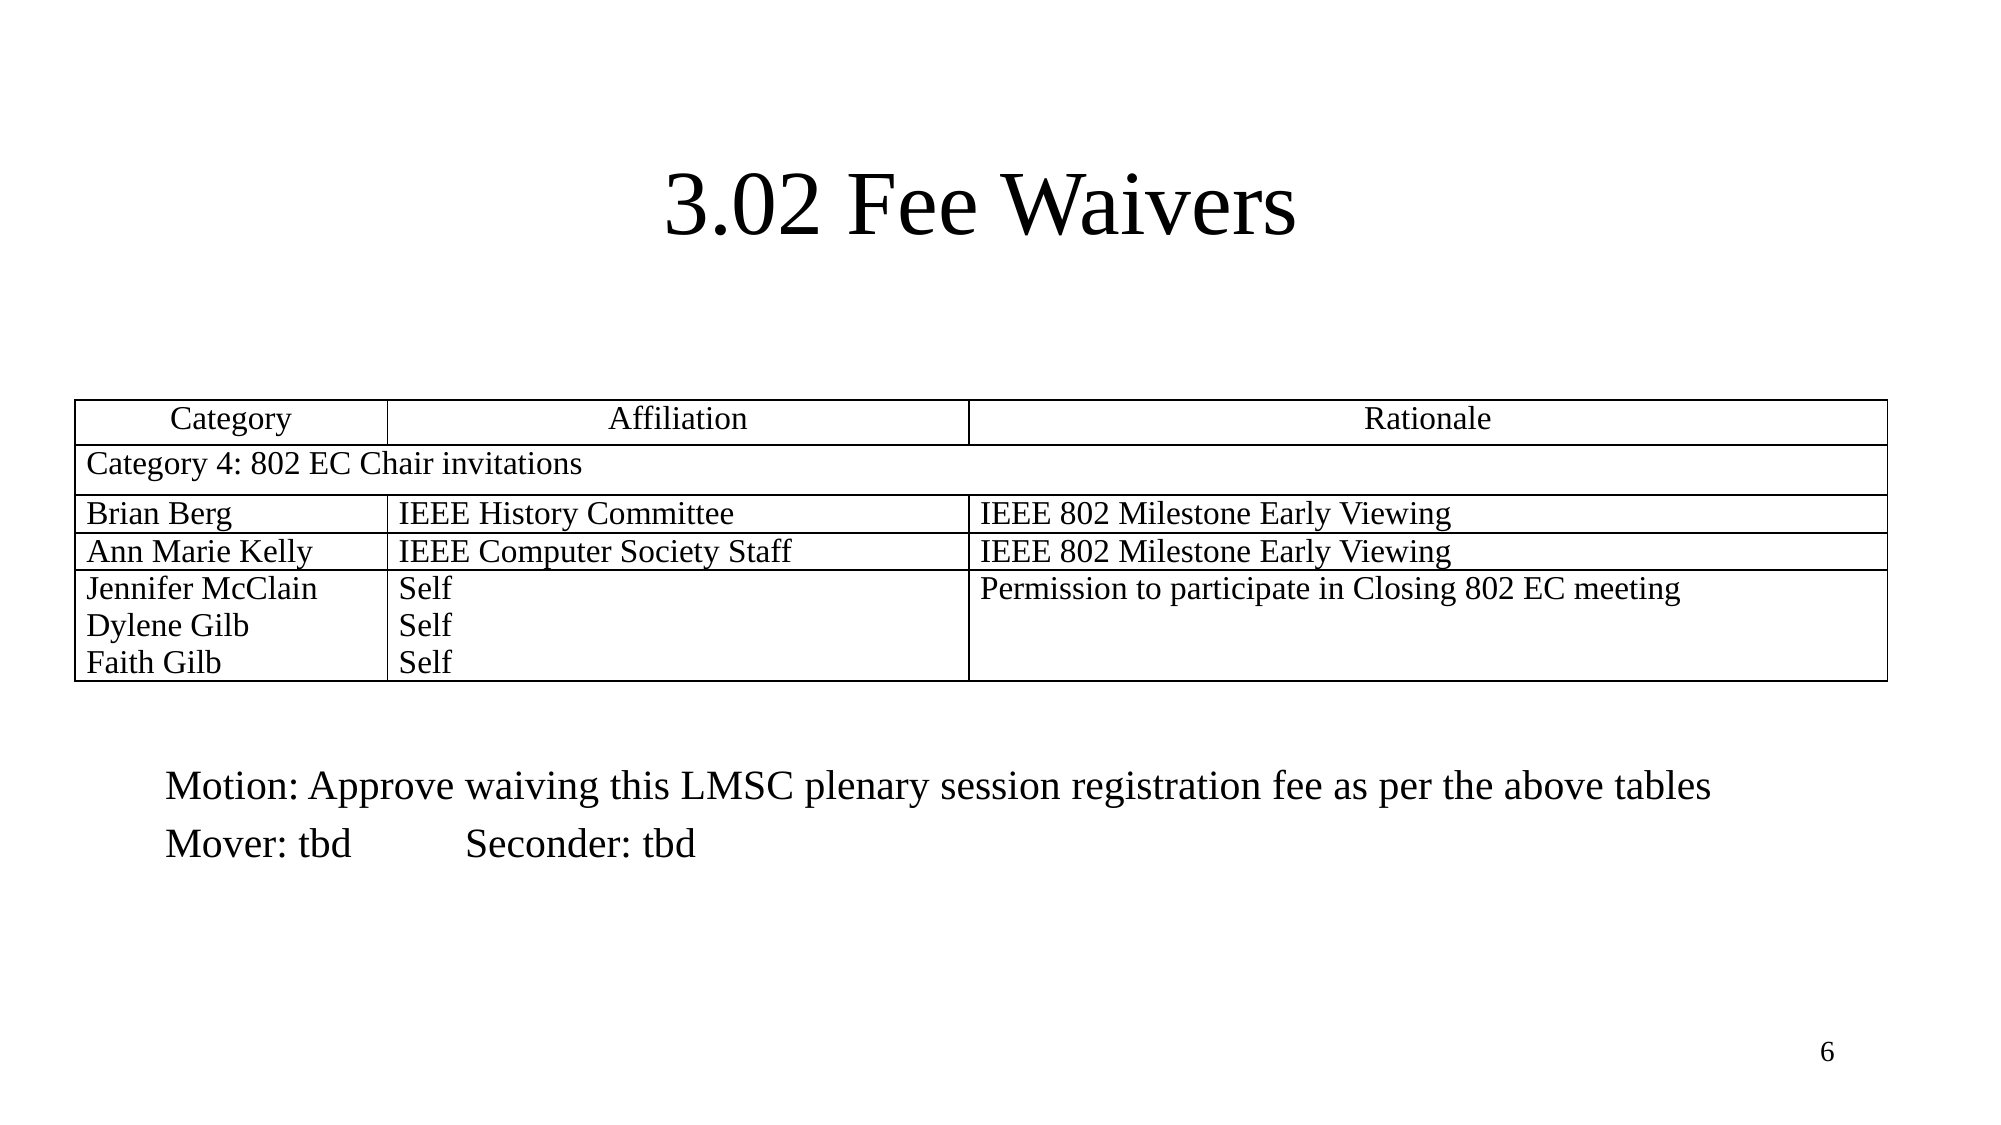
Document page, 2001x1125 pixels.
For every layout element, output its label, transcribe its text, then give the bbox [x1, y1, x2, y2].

table_cell Permission to participate in Closing 802 EC meeting [970, 571, 1887, 680]
text_box [1532, 545, 1569, 588]
table_cell Brian Berg [76, 496, 387, 532]
table_cell IEEE History Committee [388, 496, 968, 532]
list Motion: Approve waiving this LMSC plenary session registration fee as per the above tables Mover: tbd Seconder: tbd [149, 749, 1851, 963]
title 3.02 Fee Waivers [131, 104, 1832, 293]
table_header Rationale [970, 401, 1887, 444]
table_header Category [76, 401, 387, 444]
table_cell Ann Marie Kelly [76, 534, 387, 569]
table_cell Self Self Self [388, 571, 968, 680]
table_cell IEEE Computer Society Staff [388, 534, 968, 569]
table_cell Category 4: 802 EC Chair invitations [76, 446, 1887, 494]
table_cell IEEE 802 Milestone Early Viewing [970, 534, 1887, 569]
slide_number 6 [1433, 1024, 1851, 1101]
table_cell IEEE 802 Milestone Early Viewing [970, 496, 1887, 532]
table_header Affiliation [388, 401, 968, 444]
table_cell Jennifer McClain Dylene Gilb Faith Gilb [76, 571, 387, 680]
